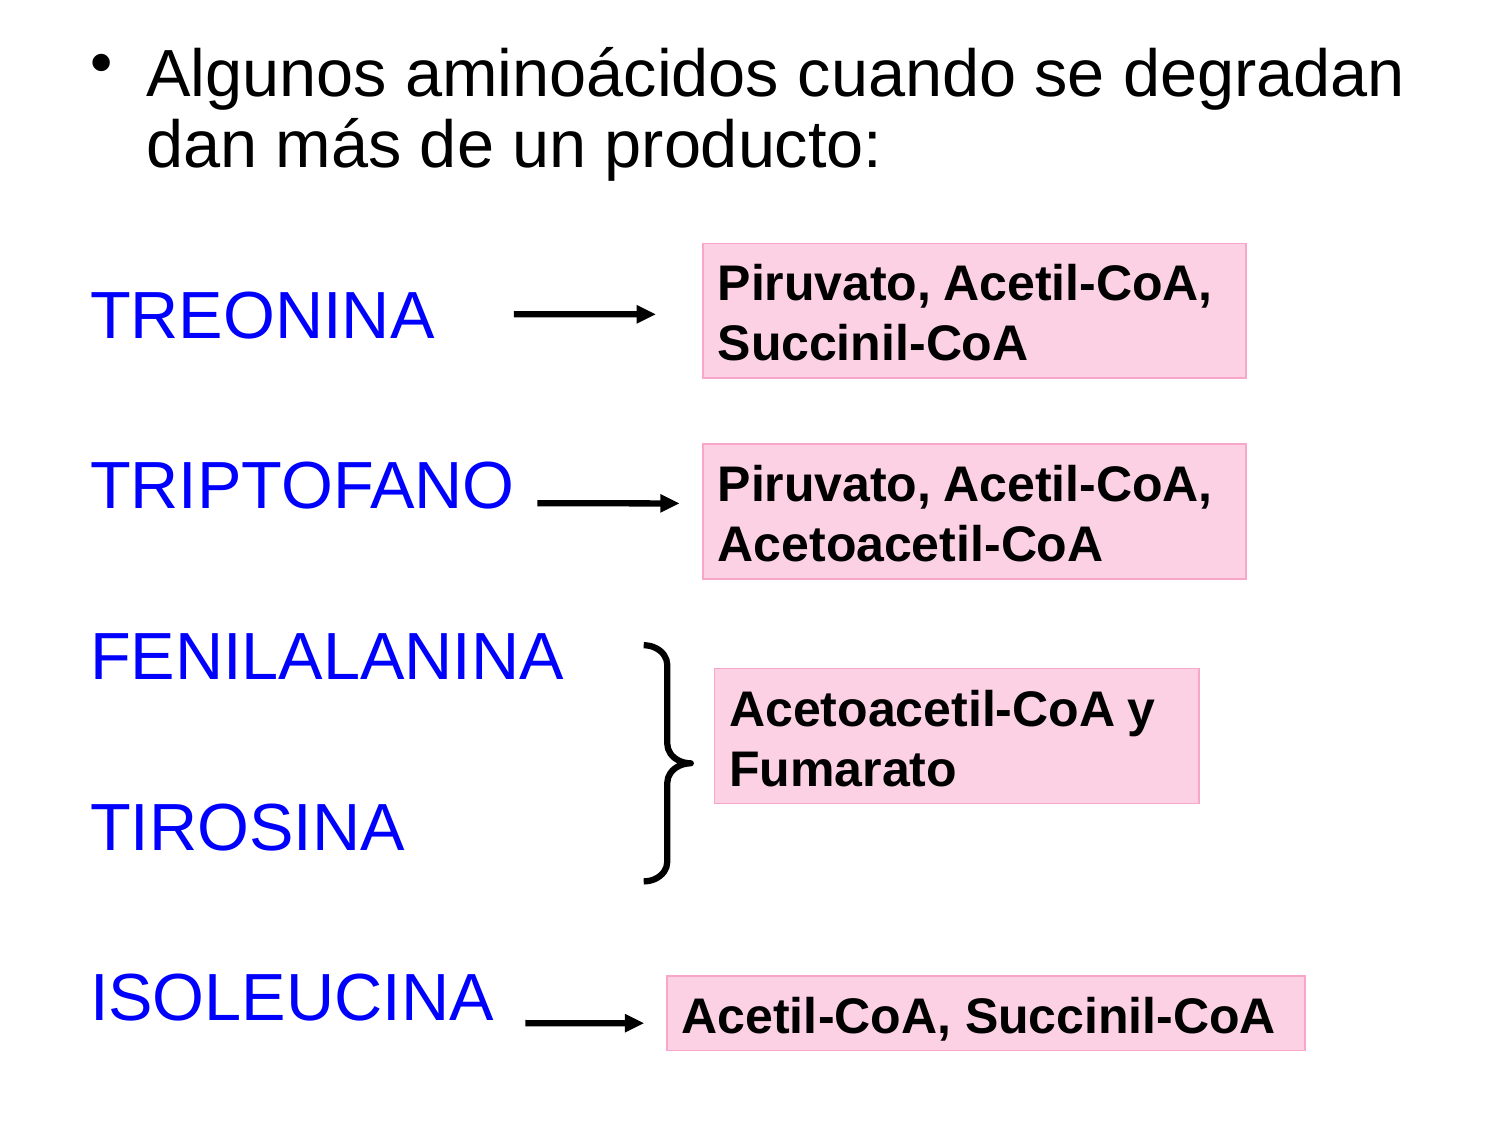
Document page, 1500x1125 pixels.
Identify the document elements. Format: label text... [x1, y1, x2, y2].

text_box [513, 308, 656, 321]
text_box [643, 645, 691, 882]
text_box [537, 497, 680, 510]
list Algunos aminoácidos cuando se degradan dan más de un producto: TREONINA TRIPTOFANO FENILALANINA TIROSINA ISOLEUCINA [74, 30, 1426, 1079]
text_box [525, 1016, 644, 1030]
text_box Acetil-CoA, Succinil-CoA [667, 976, 1305, 1051]
text_box Piruvato, Acetil-CoA, Succinil-CoA [702, 243, 1247, 379]
text_box Acetoacetil-CoA y Fumarato [714, 668, 1199, 804]
text_box Piruvato, Acetil-CoA, Acetoacetil-CoA [702, 444, 1247, 579]
